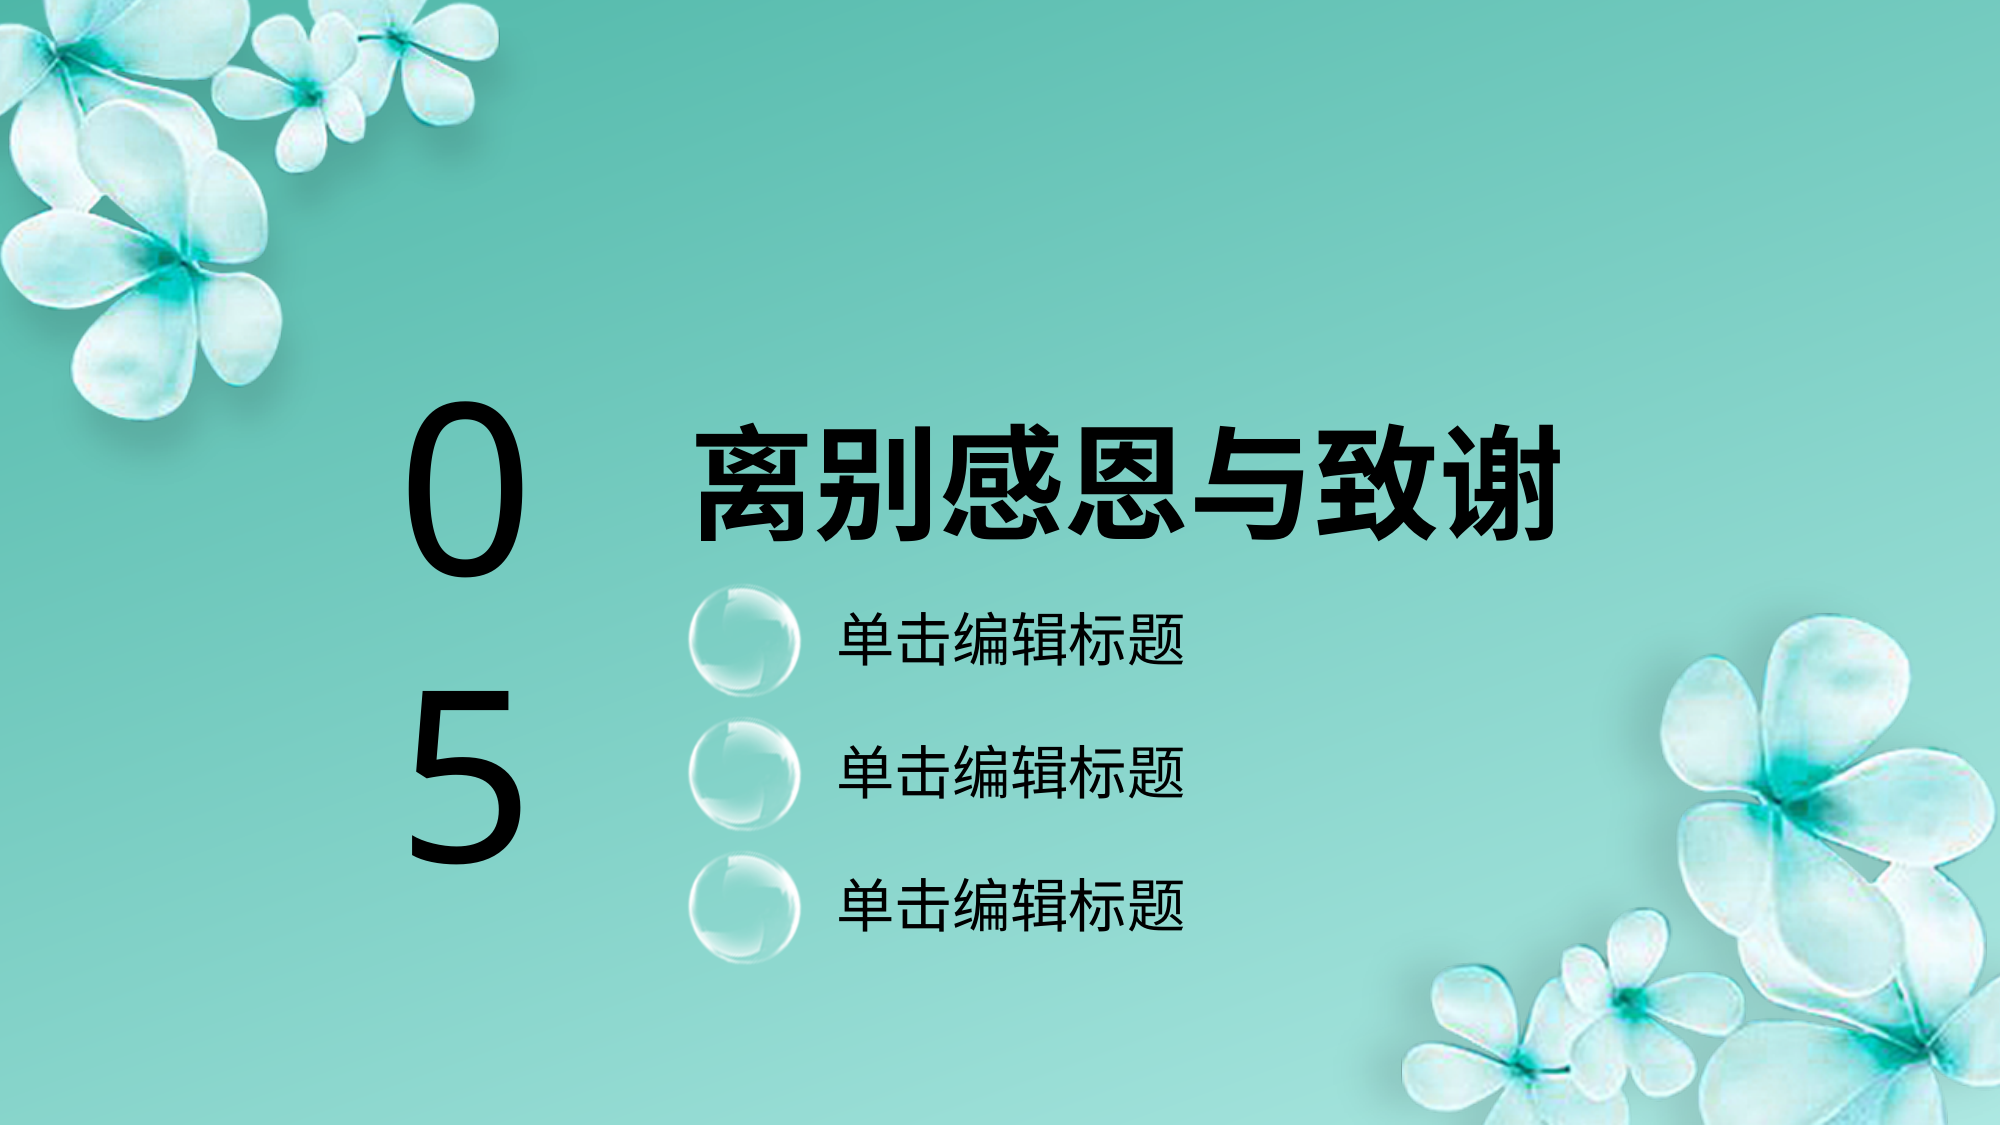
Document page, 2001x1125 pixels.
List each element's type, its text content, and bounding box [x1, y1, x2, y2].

text_box 单击编辑标题 [821, 726, 1327, 816]
text_box 05 [382, 328, 675, 919]
picture [1332, 576, 2000, 1125]
text_box 单击编辑标题 [821, 593, 1327, 684]
text_box 离别感恩与致谢 [675, 397, 1604, 563]
text_box 单击编辑标题 [821, 858, 1327, 949]
picture [0, 0, 537, 488]
picture [673, 563, 817, 980]
